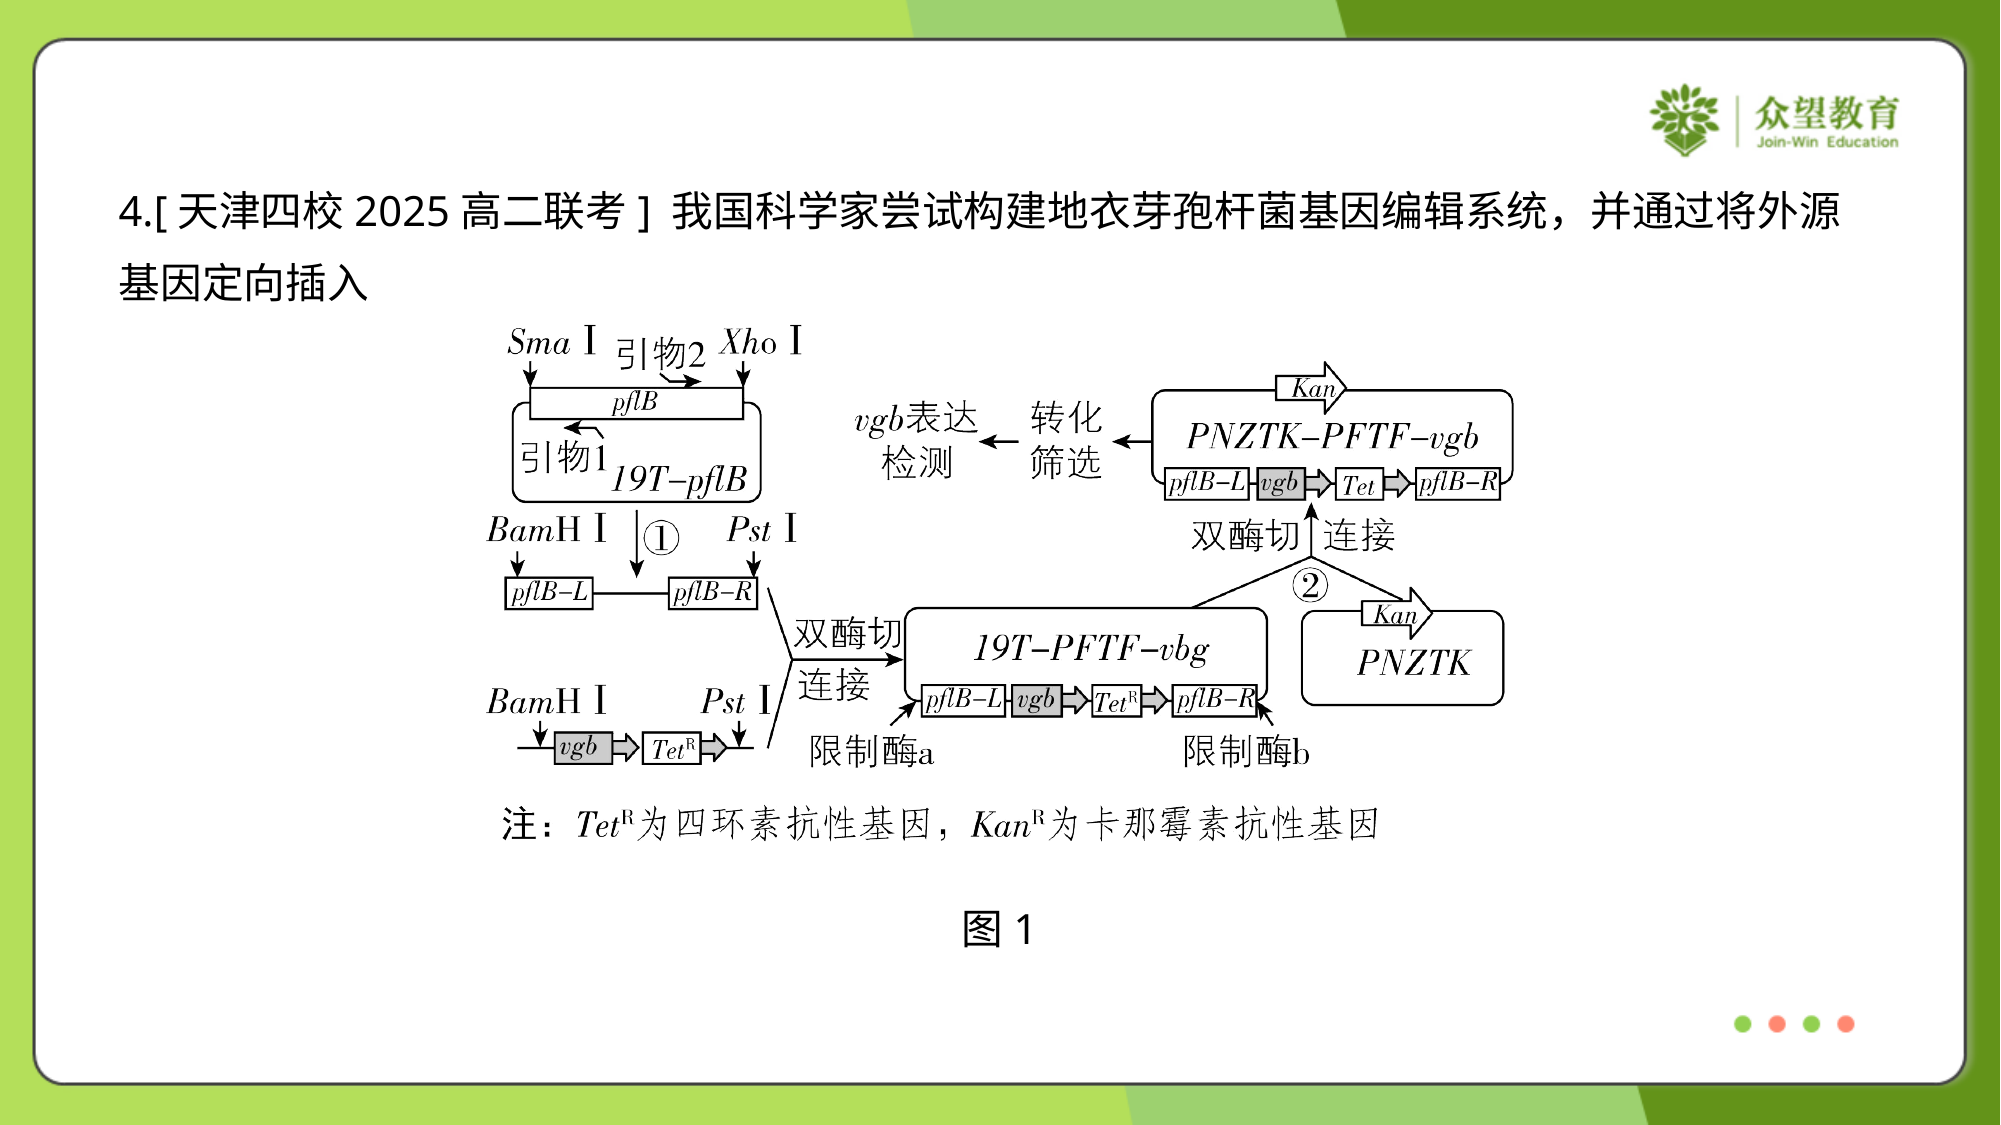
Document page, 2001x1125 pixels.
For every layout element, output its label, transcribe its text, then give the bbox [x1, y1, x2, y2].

picture [0, 0, 2000, 1125]
text_box 图1 [962, 879, 1038, 1013]
